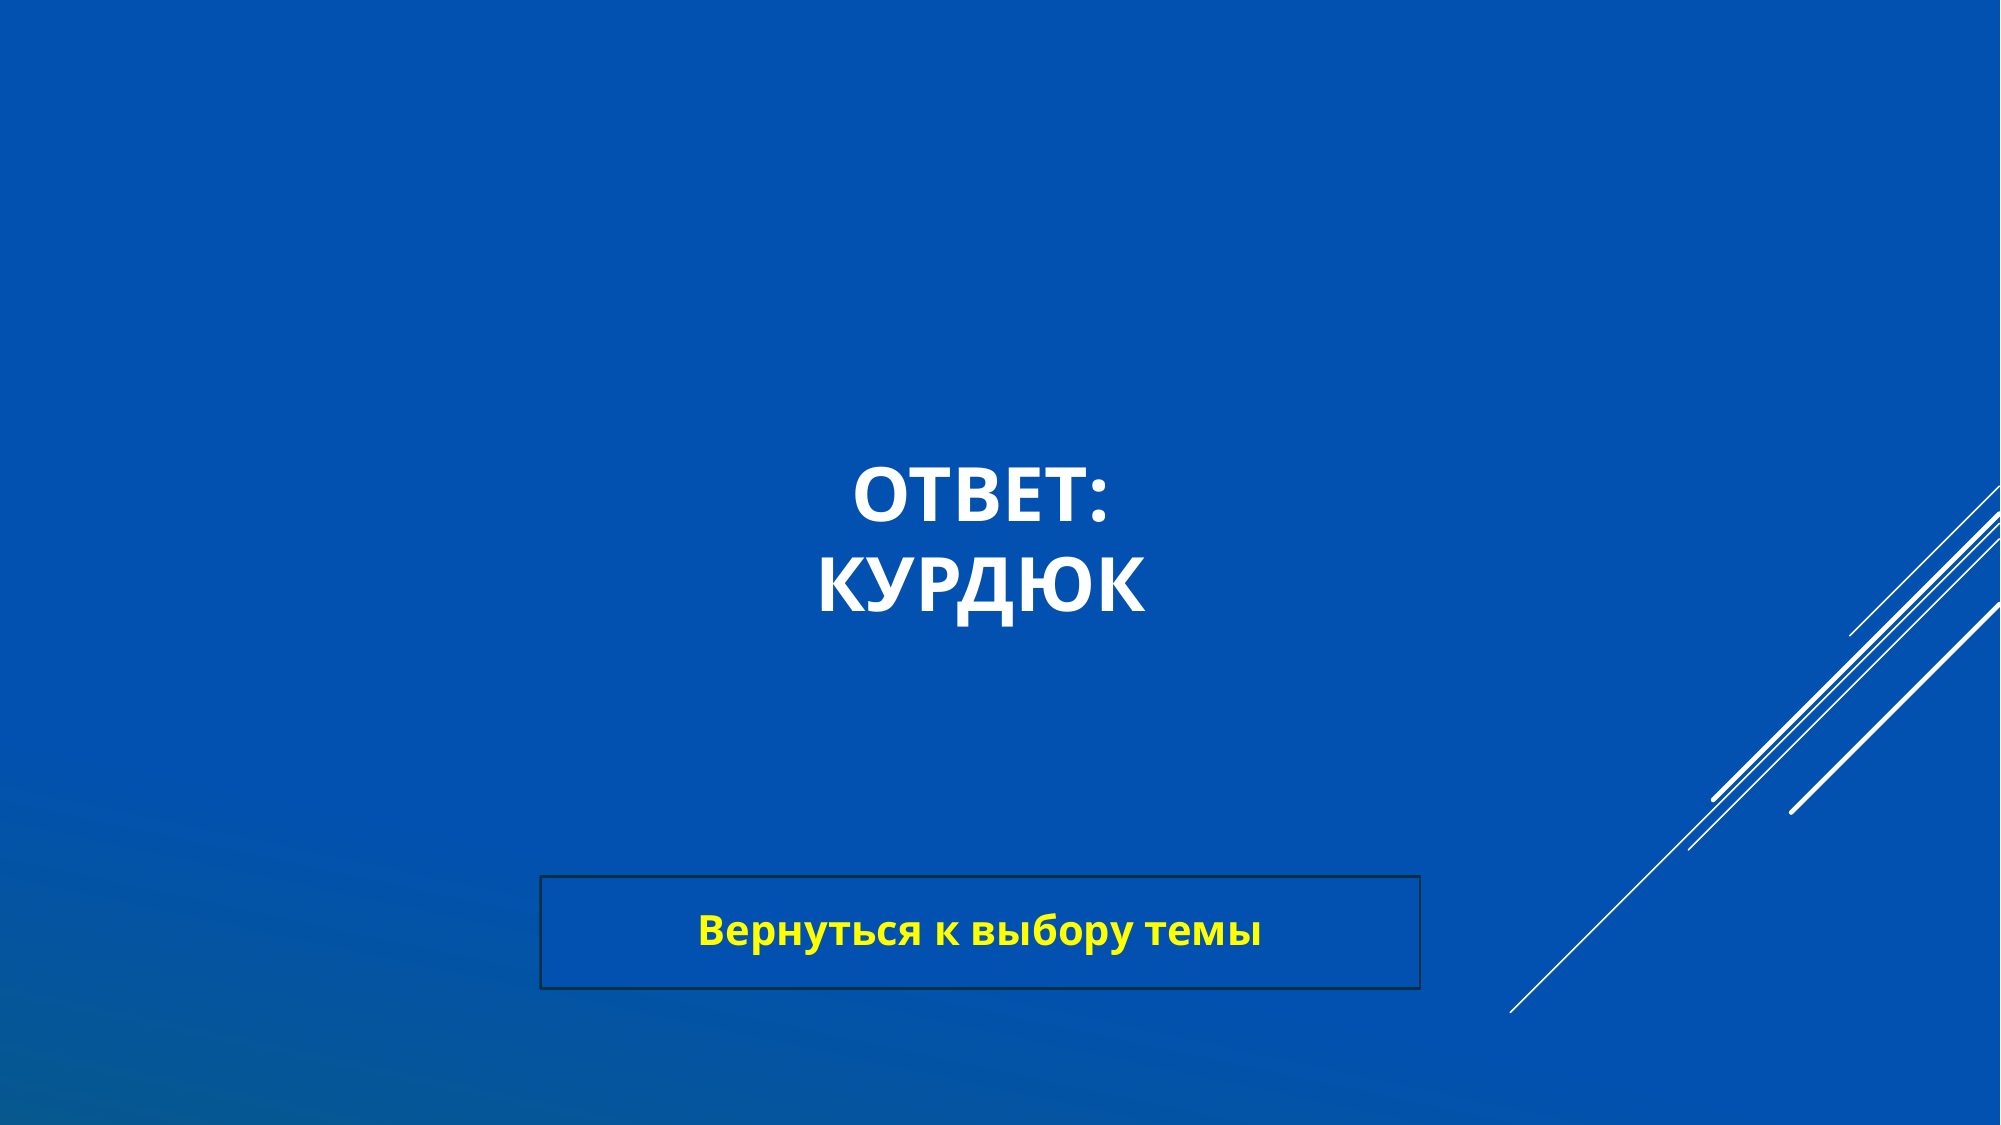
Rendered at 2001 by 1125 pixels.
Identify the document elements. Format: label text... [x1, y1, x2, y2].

title Ответ: Курдюк [217, 326, 1744, 746]
